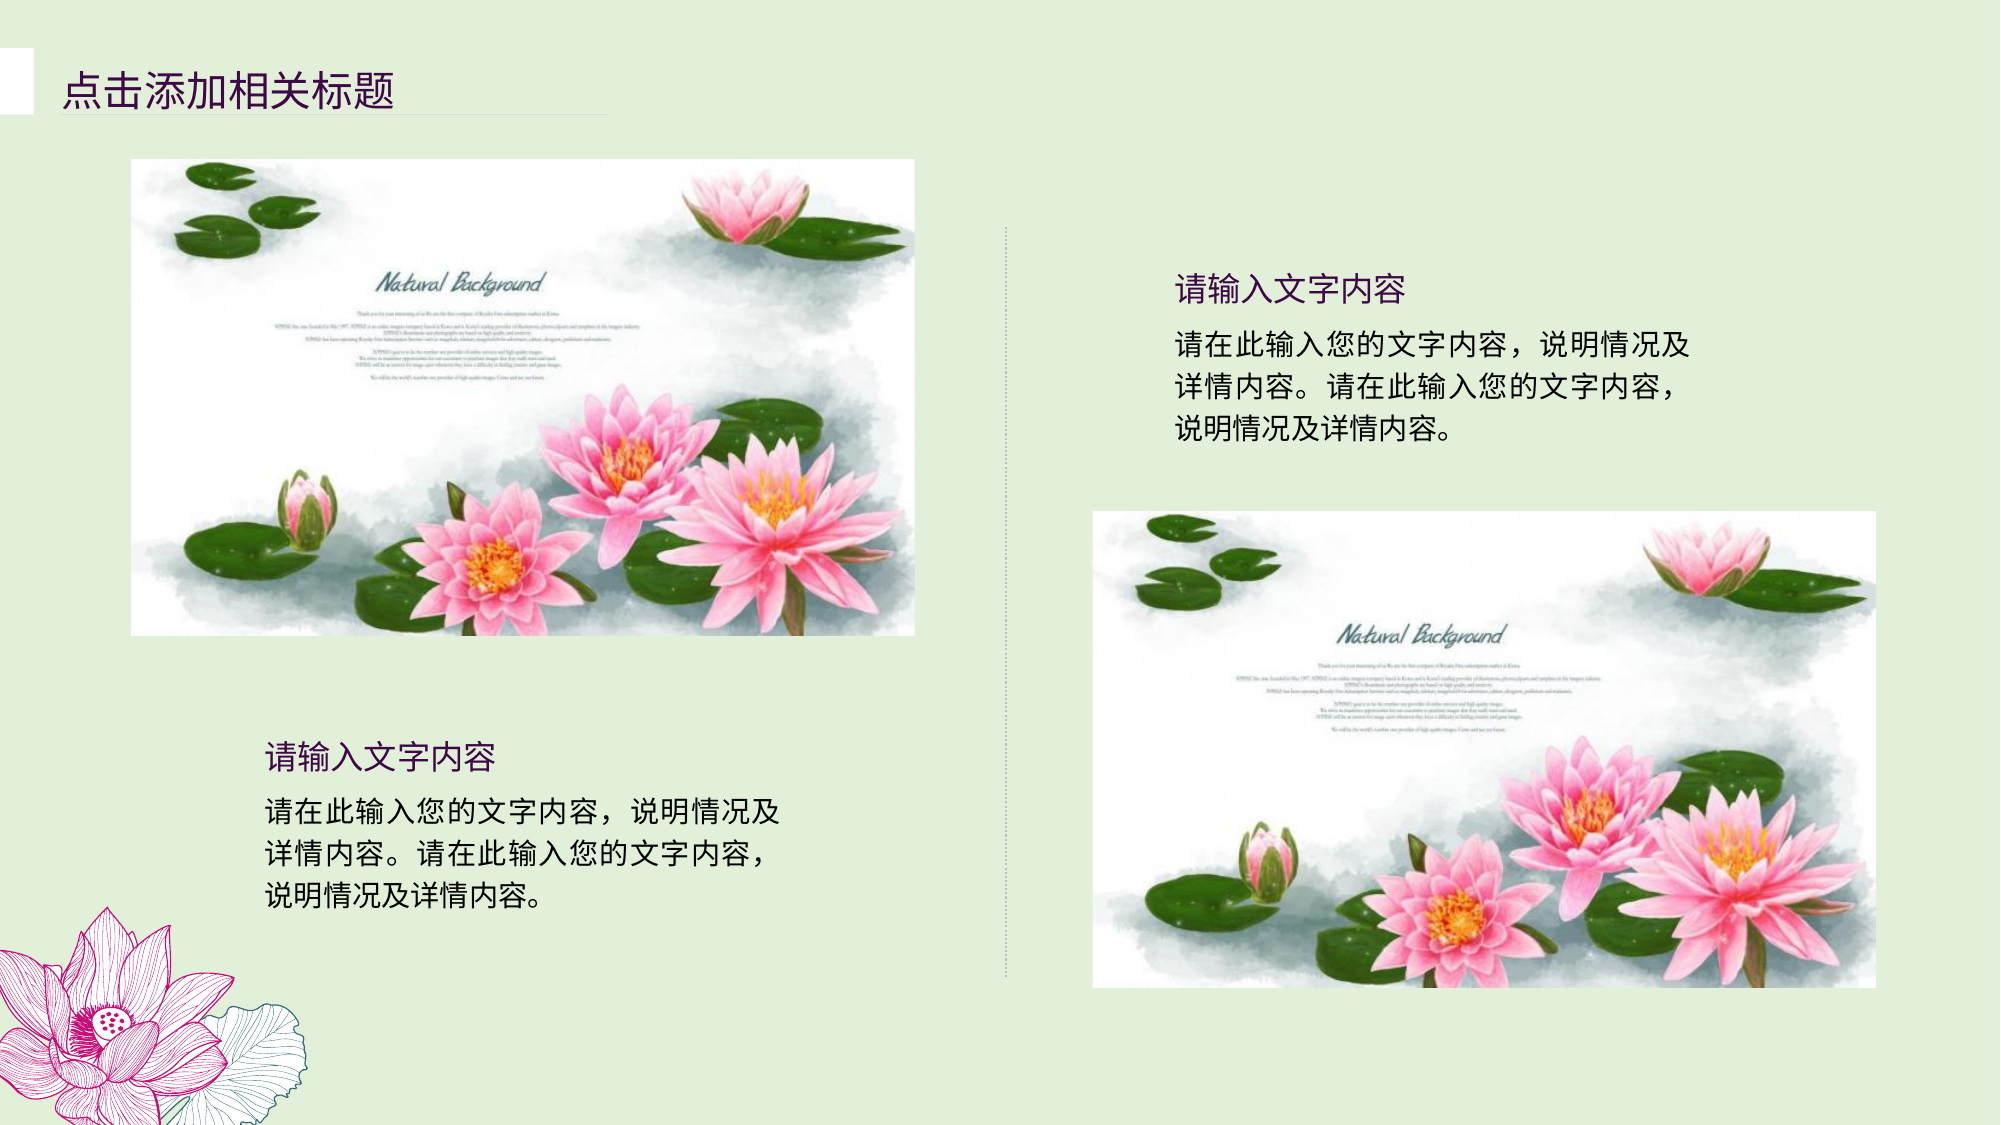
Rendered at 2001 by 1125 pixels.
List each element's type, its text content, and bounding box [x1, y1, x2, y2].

text_box [0, 47, 35, 116]
text_box 请输入文字内容 [1158, 252, 1516, 311]
picture [0, 906, 308, 1125]
text_box 请输入文字内容 [248, 720, 607, 778]
text_box 请在此输入您的文字内容，说明情况及详情内容。请在此输入您的文字内容，说明情况及详情内容。 [248, 778, 798, 945]
text_box 请在此输入您的文字内容，说明情况及详情内容。请在此输入您的文字内容，说明情况及详情内容。 [1158, 311, 1707, 477]
text_box [130, 158, 916, 636]
text_box [1091, 510, 1877, 989]
